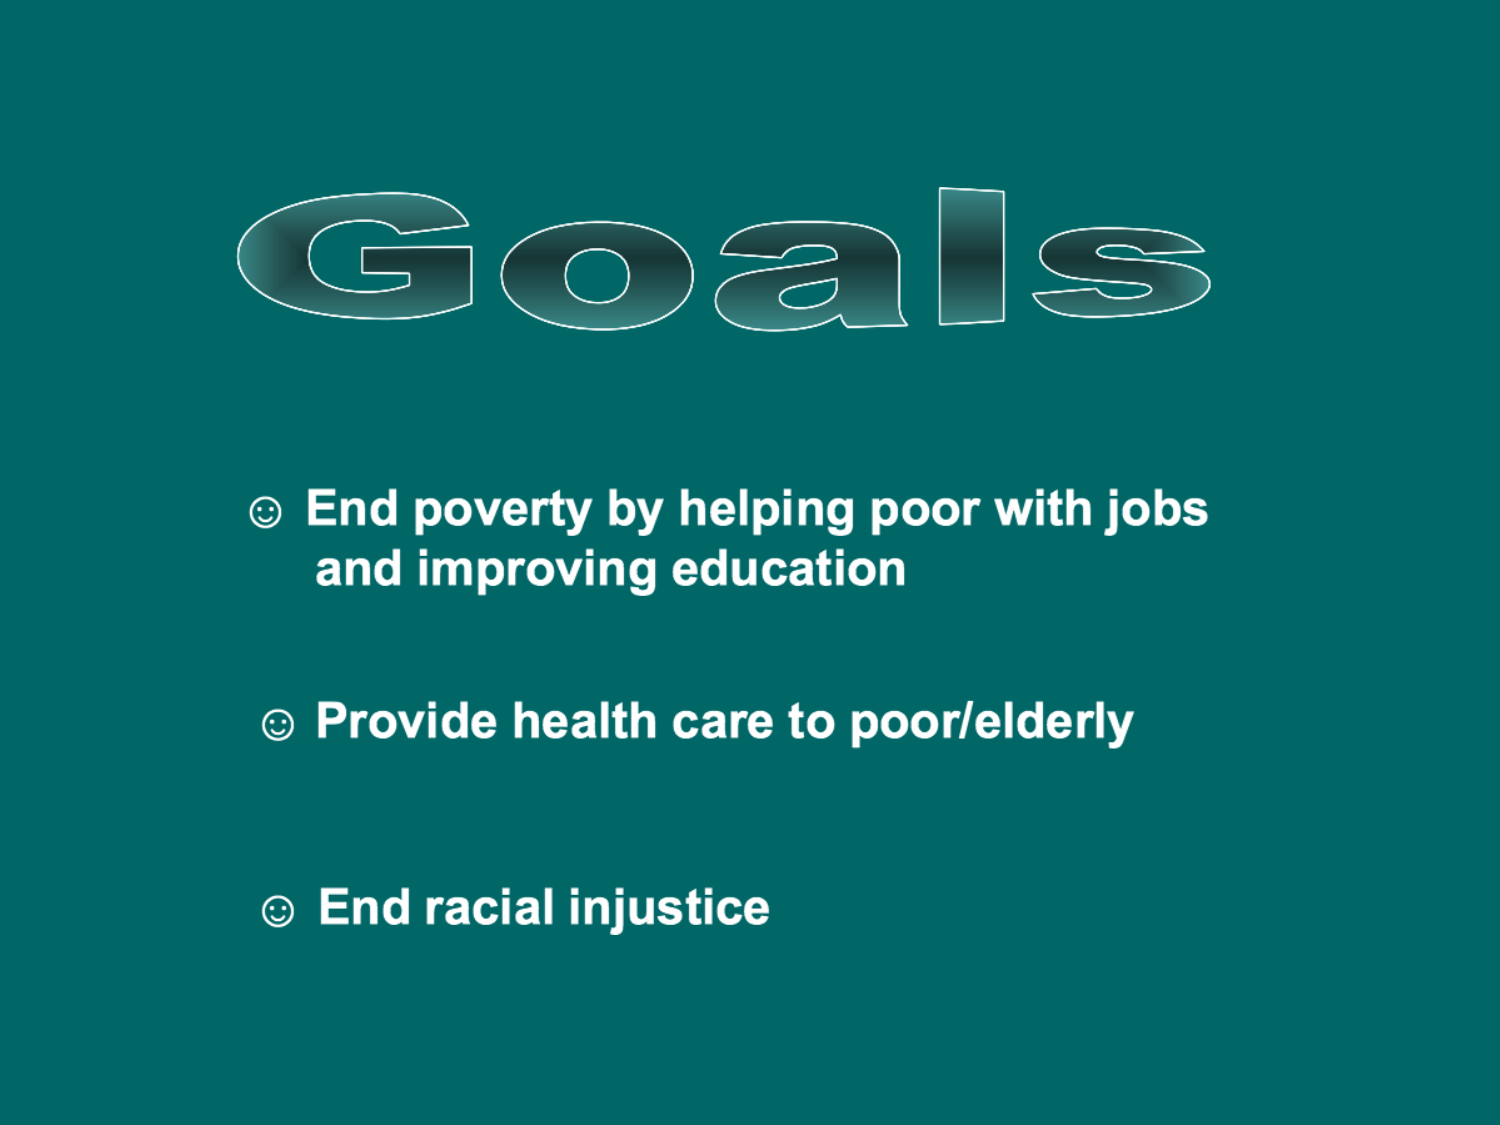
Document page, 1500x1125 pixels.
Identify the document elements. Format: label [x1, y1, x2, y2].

picture [224, 187, 1272, 936]
